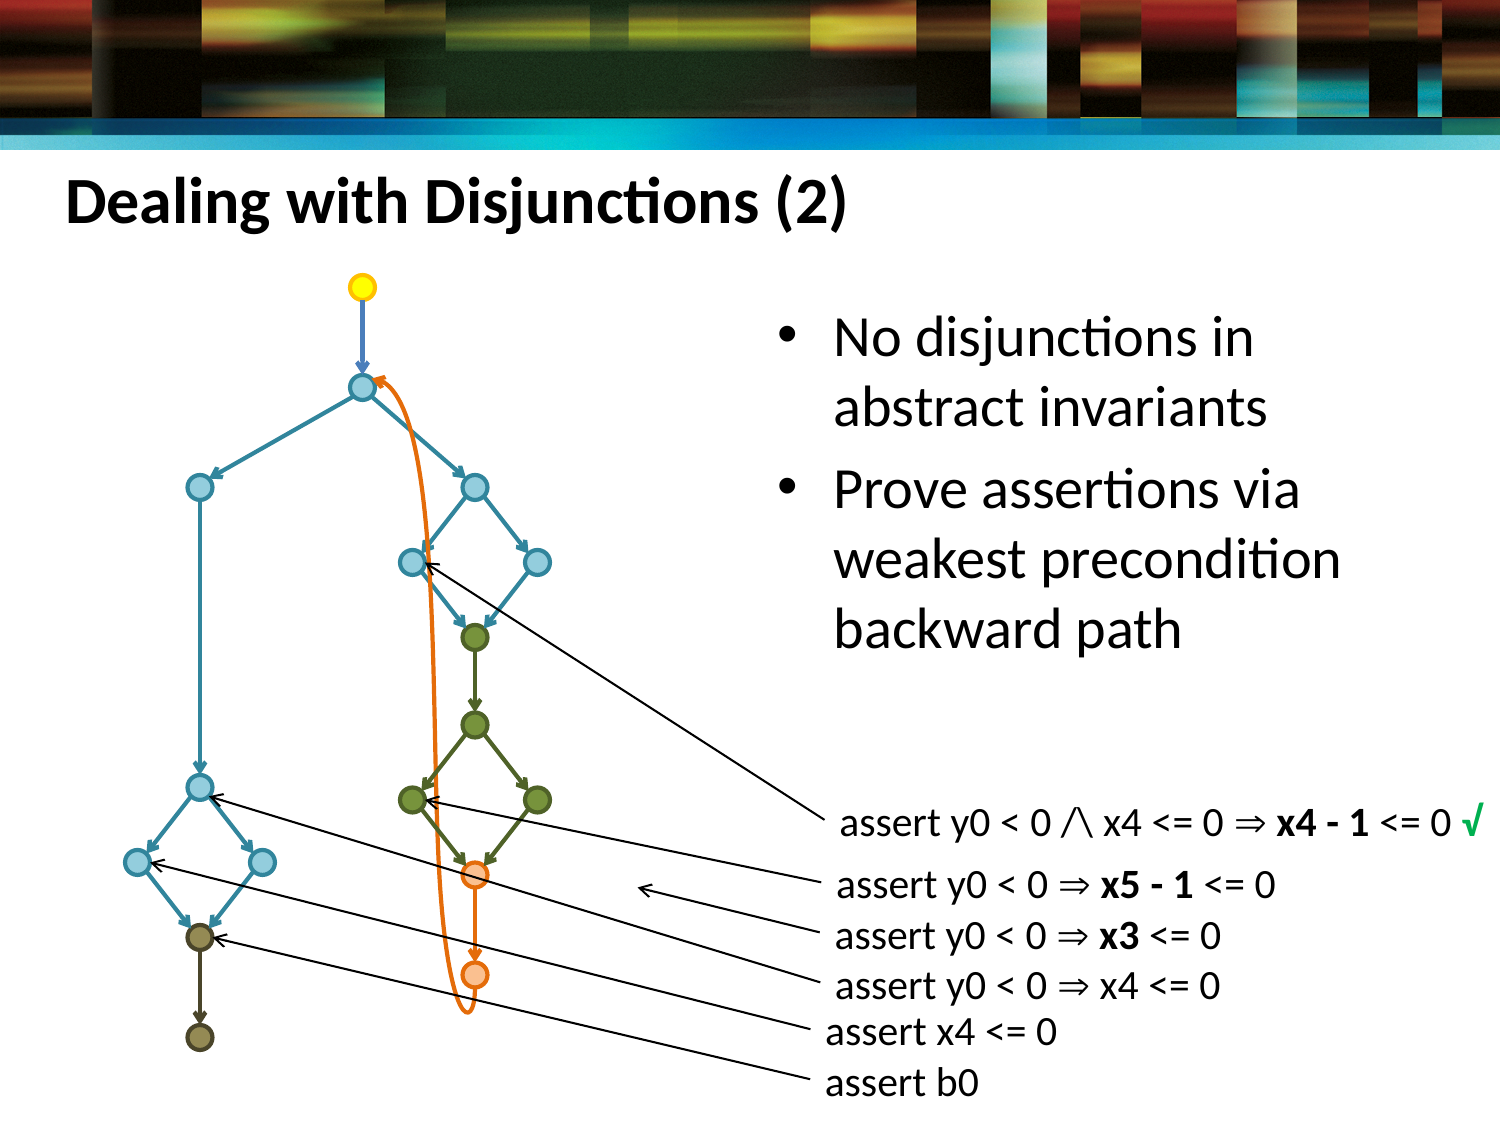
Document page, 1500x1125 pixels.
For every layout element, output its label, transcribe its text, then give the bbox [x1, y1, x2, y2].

text_box [347, 272, 378, 302]
text_box assert y0 < 0 /\ x4 <= 0  x4 - 1 <= 0 √ [824, 787, 1497, 853]
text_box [118, 630, 419, 736]
text_box [399, 785, 414, 794]
text_box [185, 1039, 207, 1053]
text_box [424, 562, 810, 799]
text_box [185, 773, 215, 802]
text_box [239, 364, 323, 511]
text_box [185, 472, 215, 502]
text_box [414, 739, 419, 786]
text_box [149, 862, 810, 1030]
title Dealing with Disjunctions (2) [50, 149, 1450, 246]
text_box [347, 373, 378, 403]
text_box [212, 1037, 810, 1080]
picture [0, 0, 1500, 150]
text_box [523, 548, 552, 560]
text_box [461, 472, 490, 502]
list No disjunctions in abstract invariants Prove assertions via weakest precondition backward path [762, 291, 1425, 688]
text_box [414, 502, 473, 548]
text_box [424, 799, 810, 883]
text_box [414, 577, 419, 623]
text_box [637, 890, 810, 933]
text_box assert y0 < 0  x4 <= 0 [820, 965, 1236, 1015]
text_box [139, 802, 198, 848]
text_box [397, 548, 426, 578]
text_box assert y0 < 0  x3 <= 0 [819, 900, 1237, 965]
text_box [208, 796, 810, 984]
text_box assert y0 < 0  x5 - 1 <= 0 [821, 849, 1291, 915]
text_box [122, 848, 152, 878]
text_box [377, 389, 461, 486]
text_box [477, 502, 536, 548]
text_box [139, 877, 144, 923]
text_box assert x4 <= 0 [814, 996, 1073, 1062]
text_box assert b0 [810, 1062, 995, 1112]
